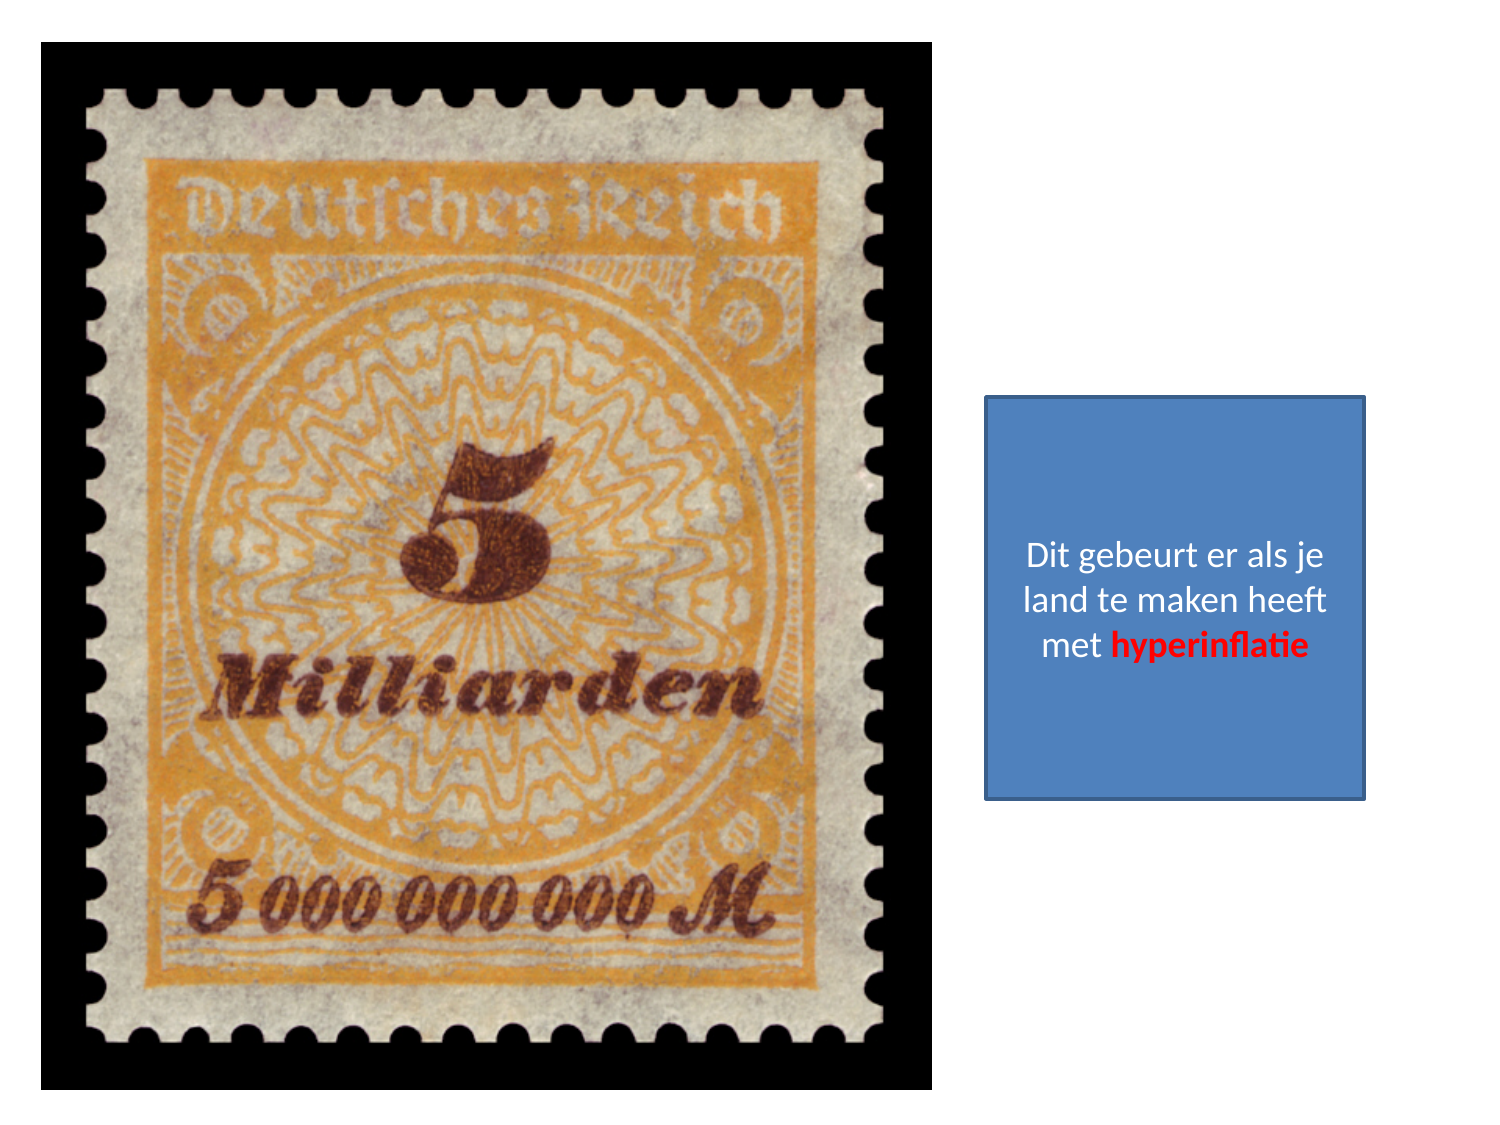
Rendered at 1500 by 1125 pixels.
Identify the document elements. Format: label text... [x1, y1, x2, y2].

picture [41, 42, 933, 1090]
text_box Dit gebeurt er als je land te maken heeft met hyperinflatie [984, 395, 1366, 801]
